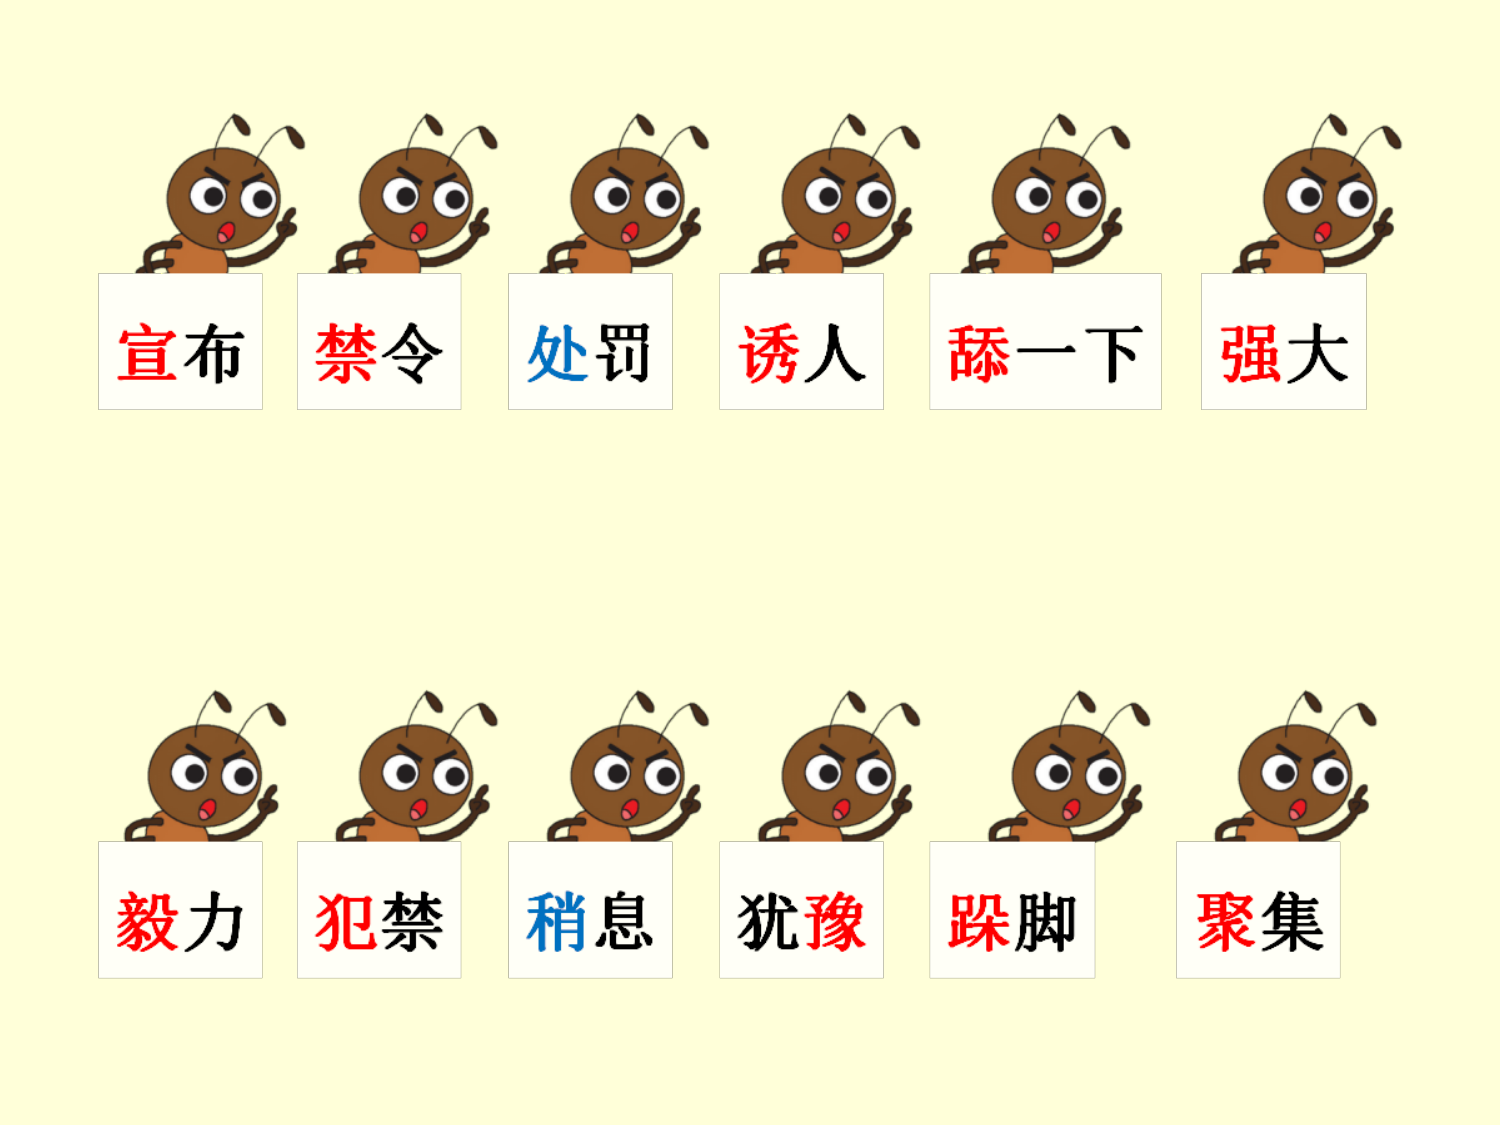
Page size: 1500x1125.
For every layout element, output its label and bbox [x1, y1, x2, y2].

picture [85, 112, 1414, 1013]
